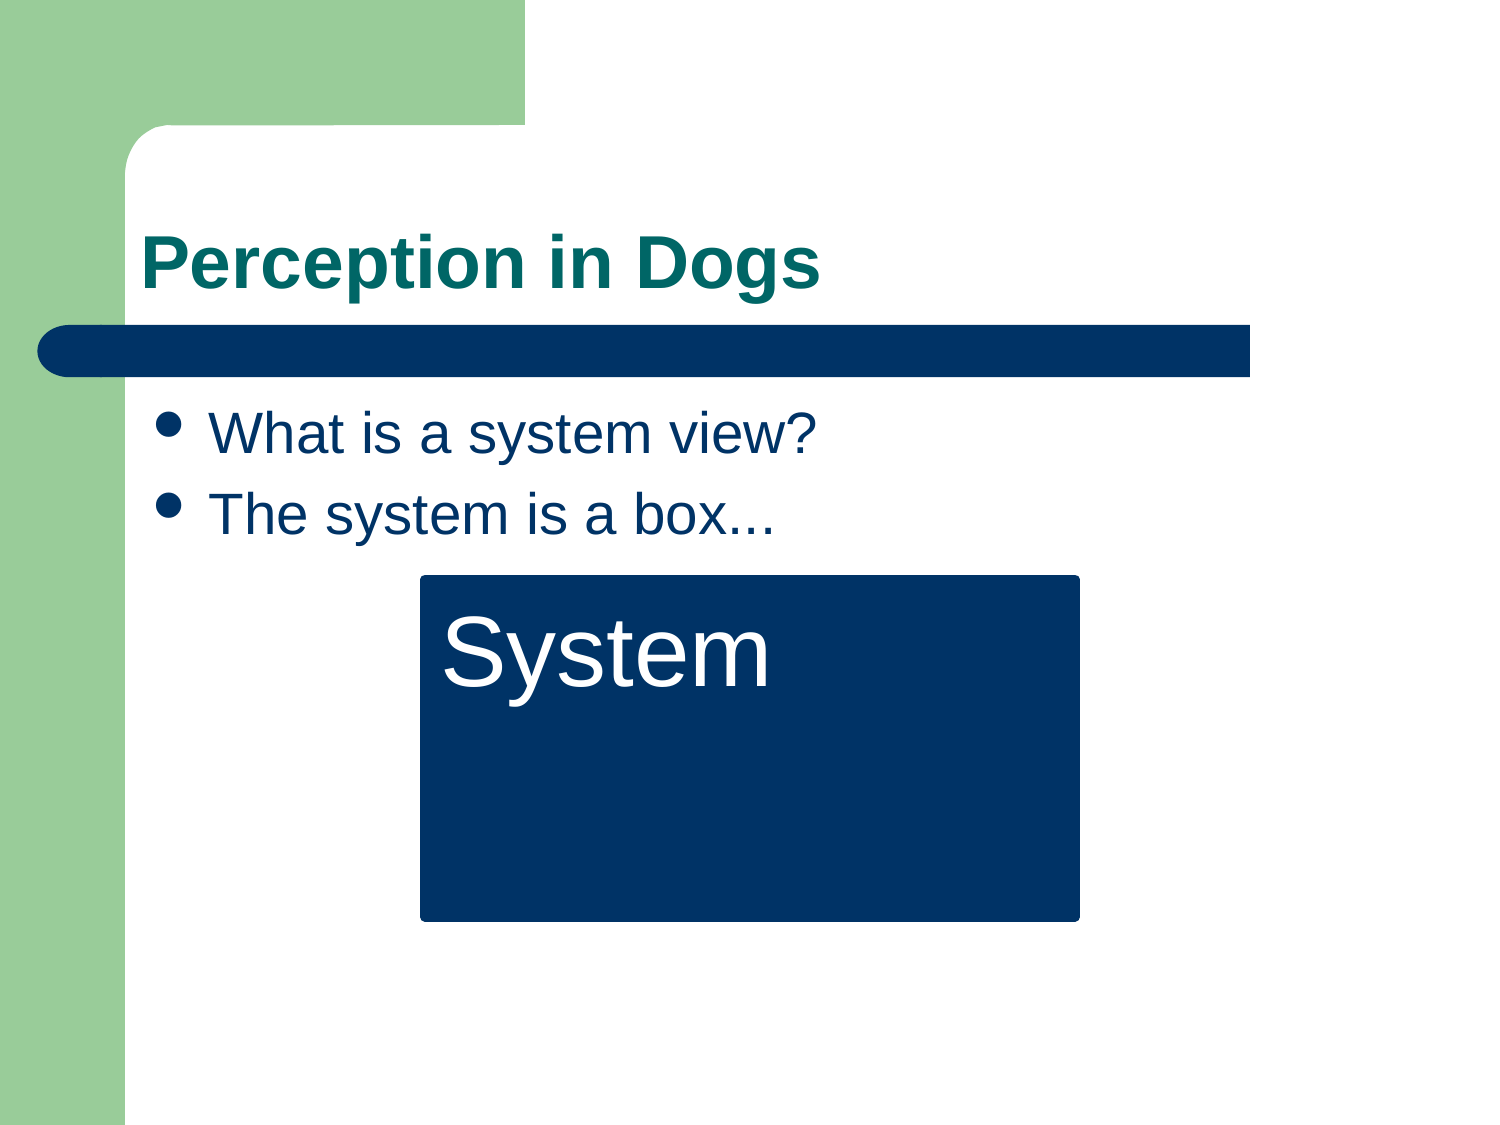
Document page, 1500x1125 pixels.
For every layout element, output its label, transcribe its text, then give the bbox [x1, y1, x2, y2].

text_box System [425, 579, 1075, 917]
list What is a system view? The system is a box... [137, 387, 1400, 999]
title Perception in Dogs [124, 124, 1426, 313]
